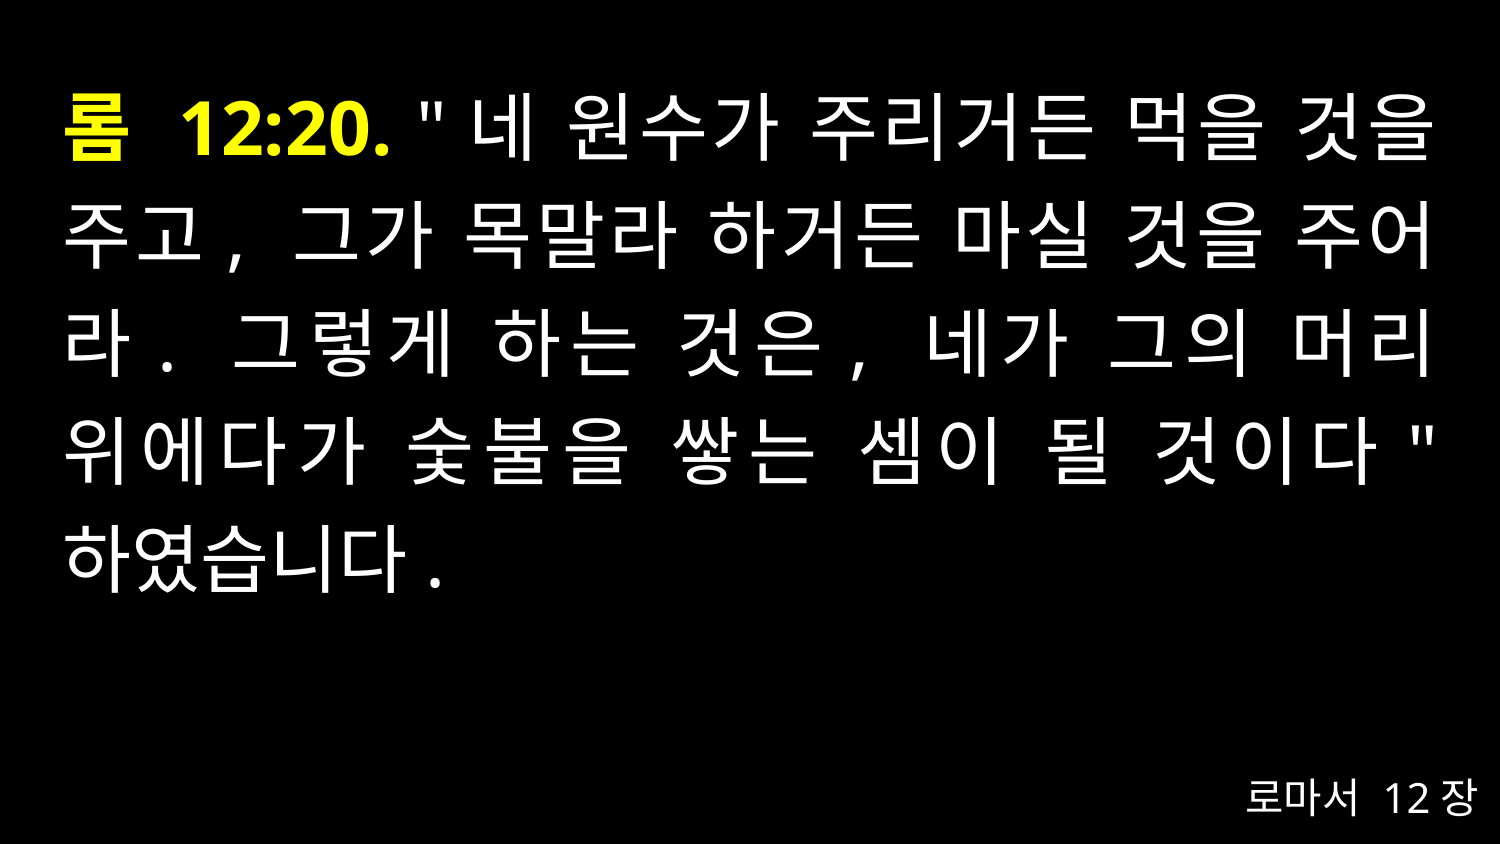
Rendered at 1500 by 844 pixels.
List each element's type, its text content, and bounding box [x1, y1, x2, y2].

subtitle 로마서 12장 [916, 770, 1500, 844]
title 롬 12:20. "네 원수가 주리거든 먹을 것을 주고, 그가 목말라 하거든 마실 것을 주어라. 그렇게 하는 것은, 네가 그의 머리 위에다가 숯불을 쌓는 셈이 될 것이다" 하였습니다. [0, 0, 1500, 844]
